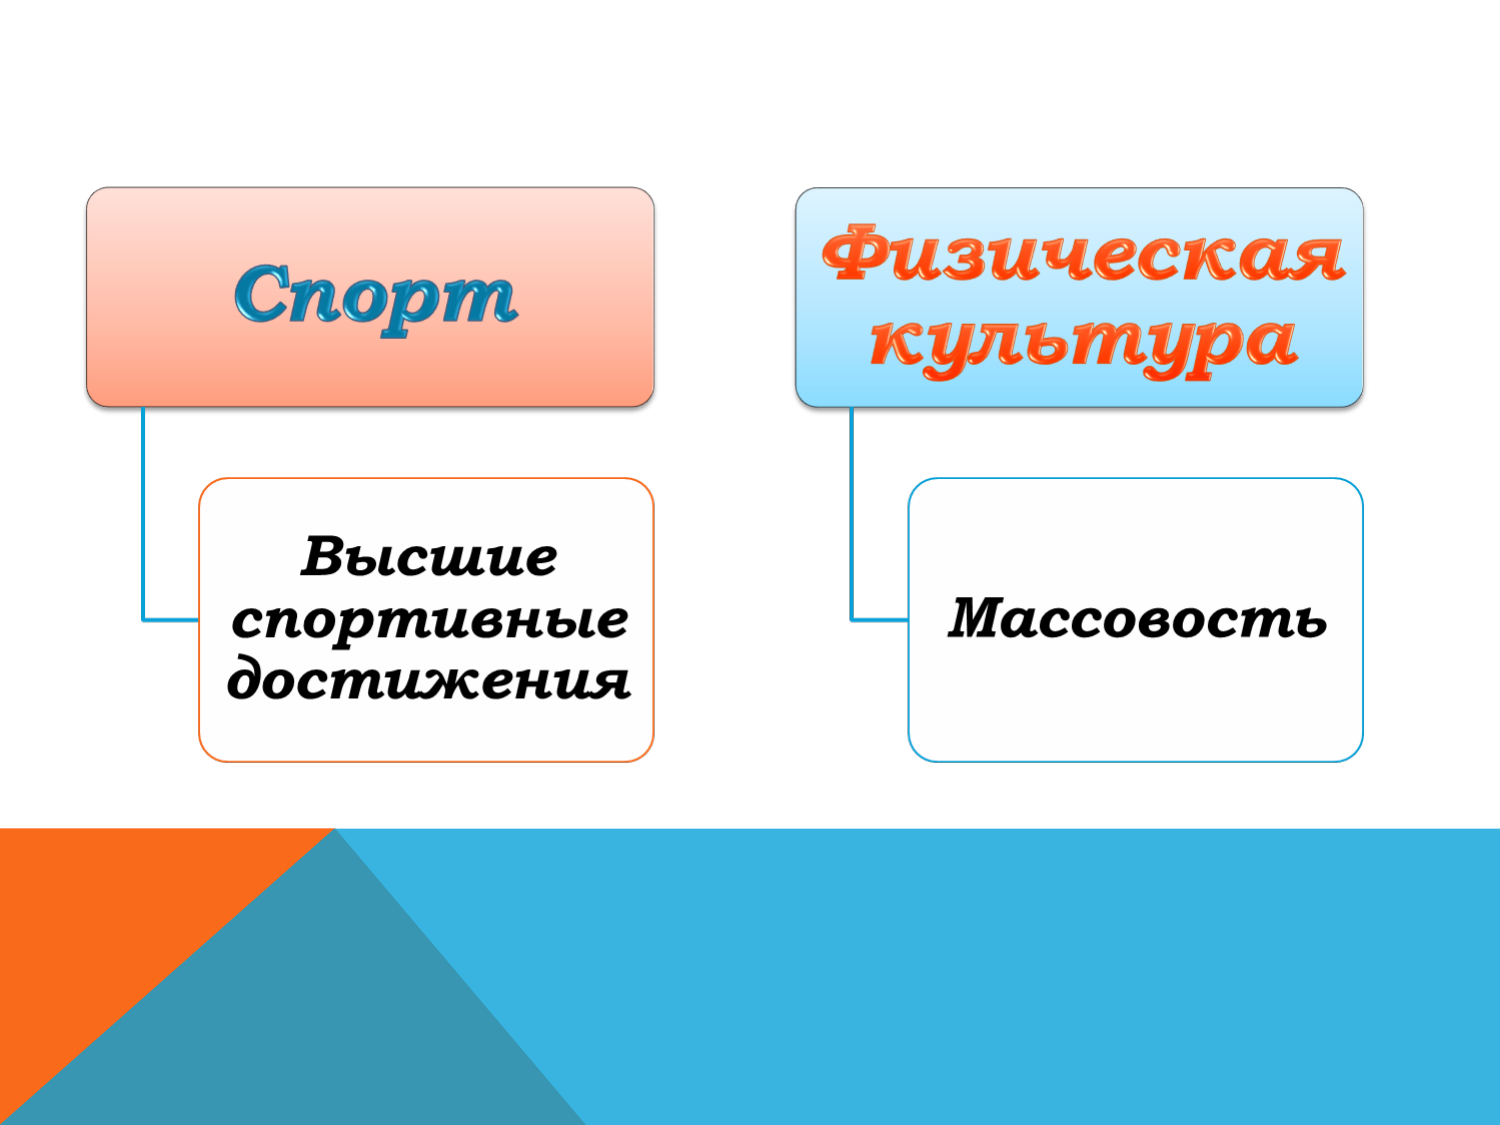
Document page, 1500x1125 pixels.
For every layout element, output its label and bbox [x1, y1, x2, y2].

picture [77, 30, 1423, 918]
